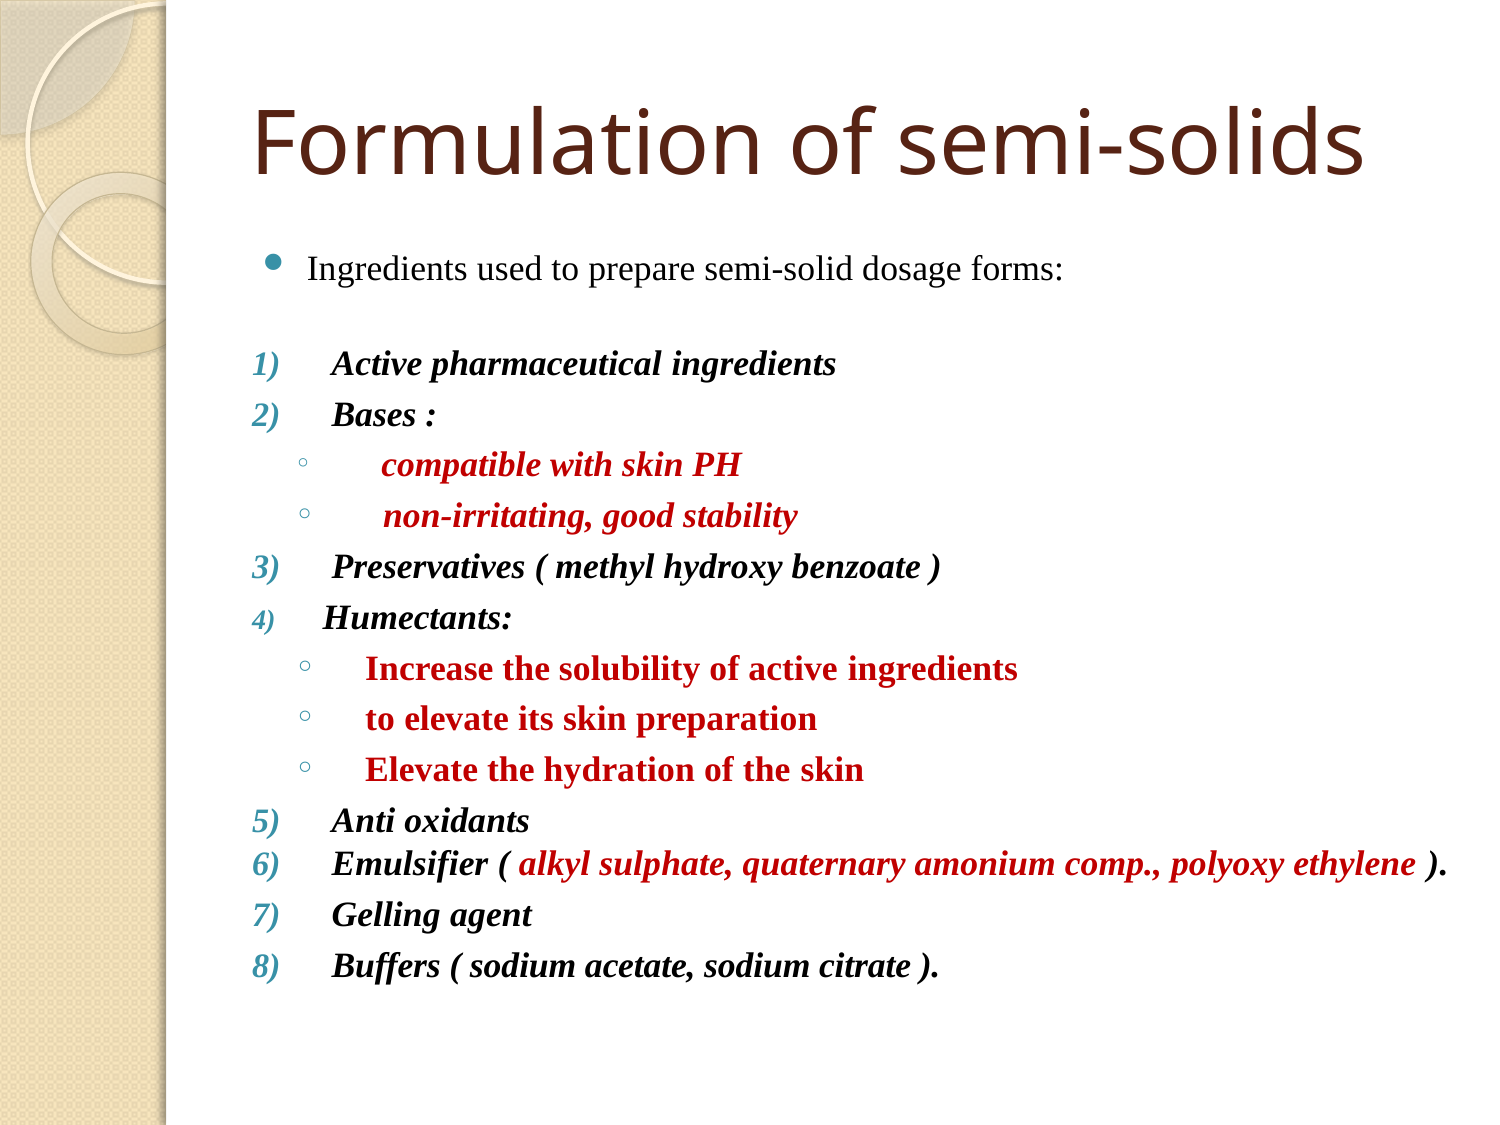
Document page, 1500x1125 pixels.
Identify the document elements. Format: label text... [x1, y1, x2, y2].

title Formulation of semi-solids [235, 45, 1466, 233]
list Ingredients used to prepare semi-solid dosage forms: Active pharmaceutical ingredients Bases : compatible with skin PH non-irritating, good stability Preservatives ( methyl hydroxy benzoate ) Humectants: Increase the solubility of active ingredients to elevate its skin preparation Elevate the hydration of the skin Anti oxidants Emulsifier ( alkyl sulphate, quaternary amonium comp., polyoxy ethylene ). Gelling agent Buffers ( sodium acetate, sodium citrate ). [235, 237, 1466, 1025]
